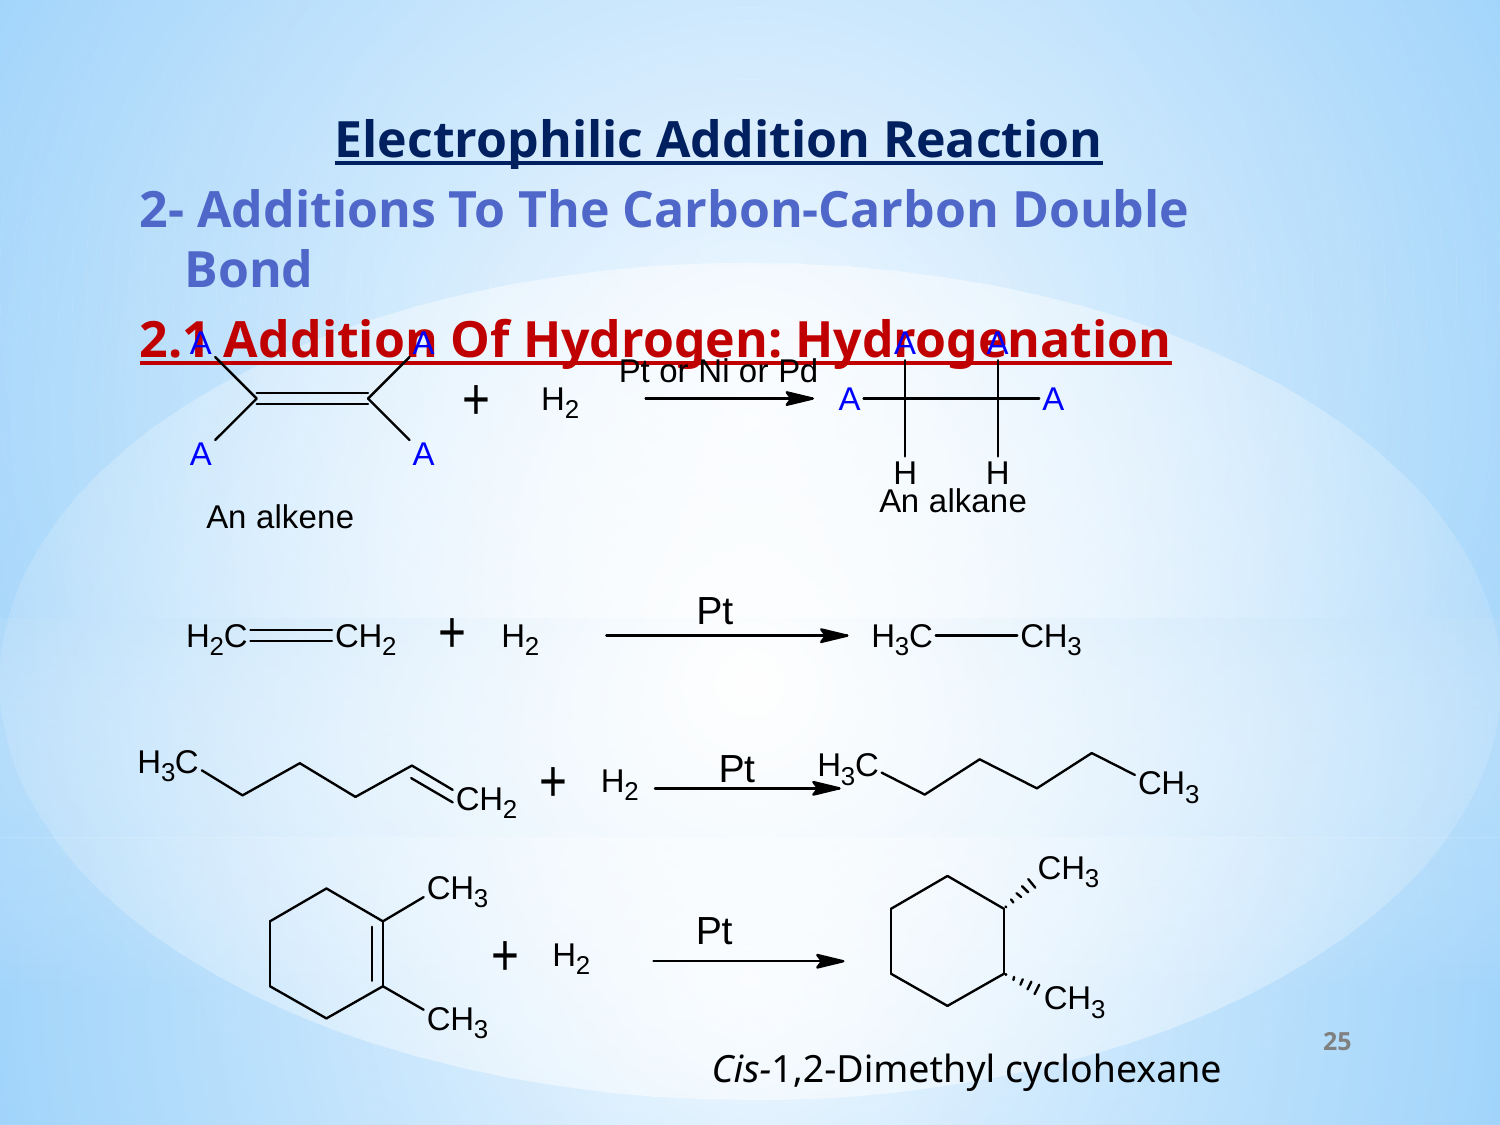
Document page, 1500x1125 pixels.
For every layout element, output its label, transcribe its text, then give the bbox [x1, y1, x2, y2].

text_box Electrophilic Addition Reaction 2- Additions To The Carbon-Carbon Double Bond 2.1 Addition Of Hydrogen: Hydrogenation [124, 99, 1313, 375]
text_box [137, 324, 1201, 1046]
text_box Cis-1,2-Dimethyl cyclohexane [696, 1037, 1237, 1098]
slide_number 25 [1204, 1012, 1488, 1073]
